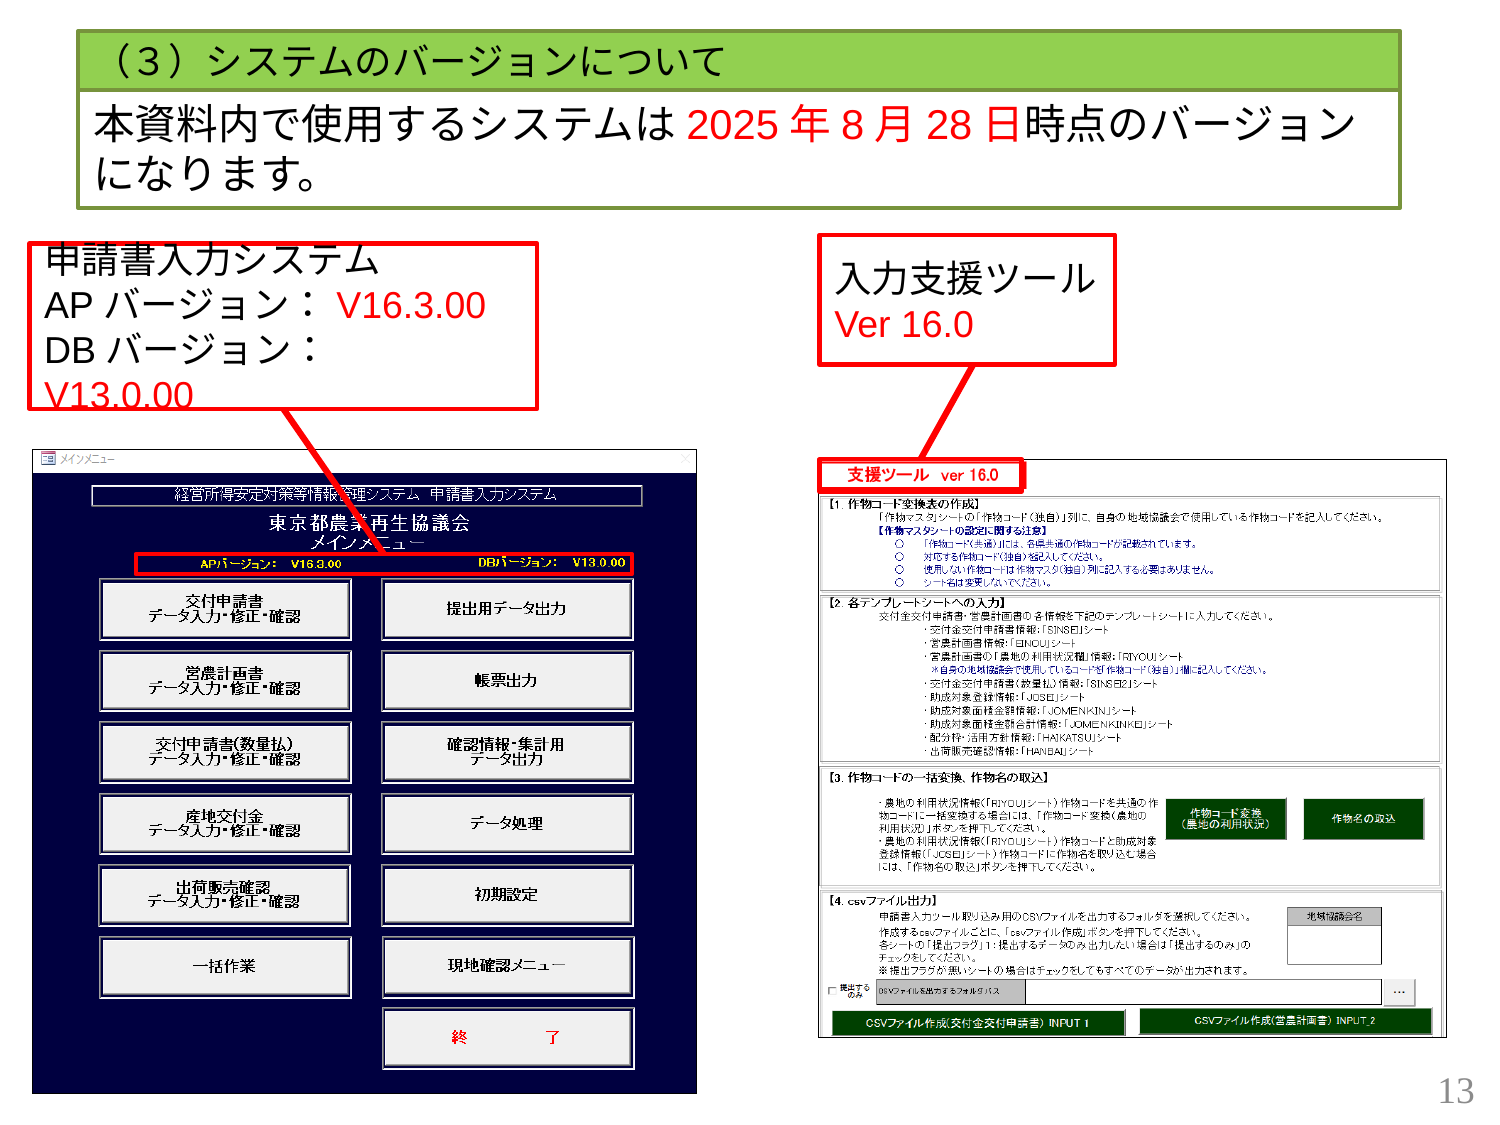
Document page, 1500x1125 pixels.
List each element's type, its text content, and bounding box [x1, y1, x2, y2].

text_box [32, 449, 697, 1095]
text_box 申請書入力システム APバージョン：V16.3.00 DBバージョン：V13.0.00 [27, 241, 539, 411]
slide_number 12 [1139, 1058, 1490, 1119]
picture [818, 458, 1448, 1038]
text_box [920, 364, 974, 460]
text_box （３）システムのバージョンについて [76, 29, 1402, 88]
text_box 本資料内で使用するシステムは2025年8月28日時点のバージョンになります。 [76, 88, 1402, 210]
text_box 入力支援ツール Ver 16.0 [817, 233, 1117, 367]
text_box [283, 408, 385, 555]
